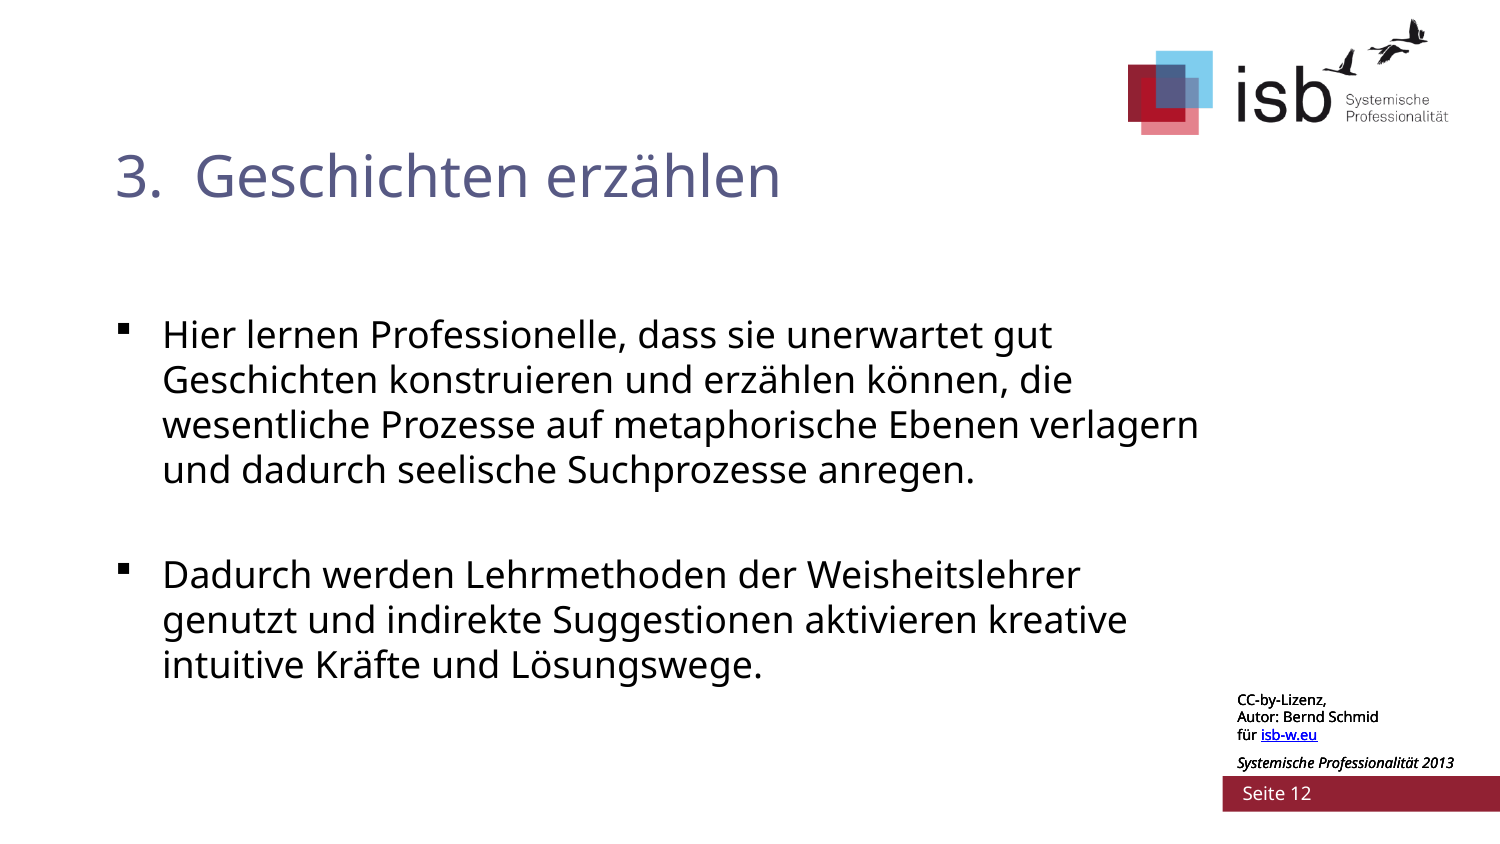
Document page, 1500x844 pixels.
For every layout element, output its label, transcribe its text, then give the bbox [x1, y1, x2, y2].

title 3. Geschichten erzählen [100, 67, 1223, 185]
text_box CC-by-Lizenz, Autor: Bernd Schmid für isb-w.eu Systemische Professionalität 2013 [1222, 543, 1500, 844]
picture [1128, 14, 1461, 139]
list Hier lernen Professionelle, dass sie unerwartet gut Geschichten konstruieren und erzählen können, die wesentliche Prozesse auf metaphorische Ebenen verlagern und dadurch seelische Suchprozesse anregen. Dadurch werden Lehrmethoden der Weisheitslehrer genutzt und indirekte Suggestionen aktivieren kreative intuitive Kräfte und Lösungswege. [100, 185, 1223, 812]
